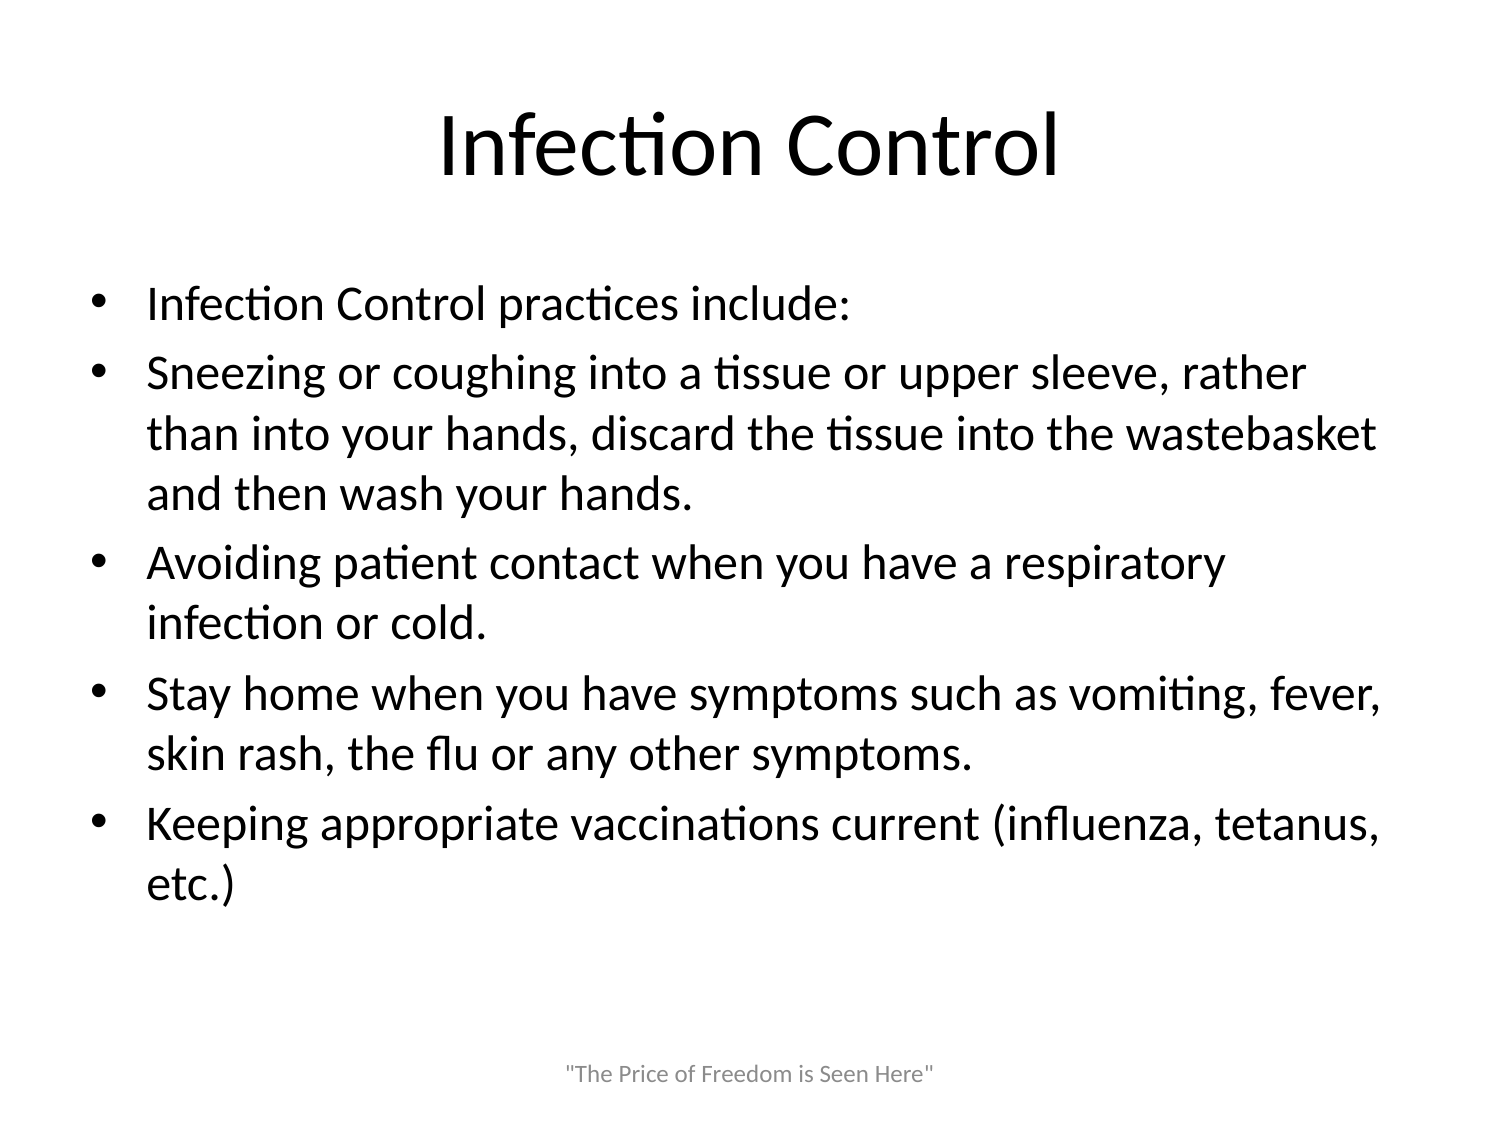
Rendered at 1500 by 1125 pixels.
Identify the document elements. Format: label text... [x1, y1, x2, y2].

title Infection Control [75, 45, 1425, 233]
footer "The Price of Freedom is Seen Here" [512, 1042, 988, 1103]
list Infection Control practices include: Sneezing or coughing into a tissue or upper sleeve, rather than into your hands, discard the tissue into the wastebasket and then wash your hands. Avoiding patient contact when you have a respiratory infection or cold. Stay home when you have symptoms such as vomiting, fever, skin rash, the flu or any other symptoms. Keeping appropriate vaccinations current (influenza, tetanus, etc.) [75, 262, 1425, 1005]
